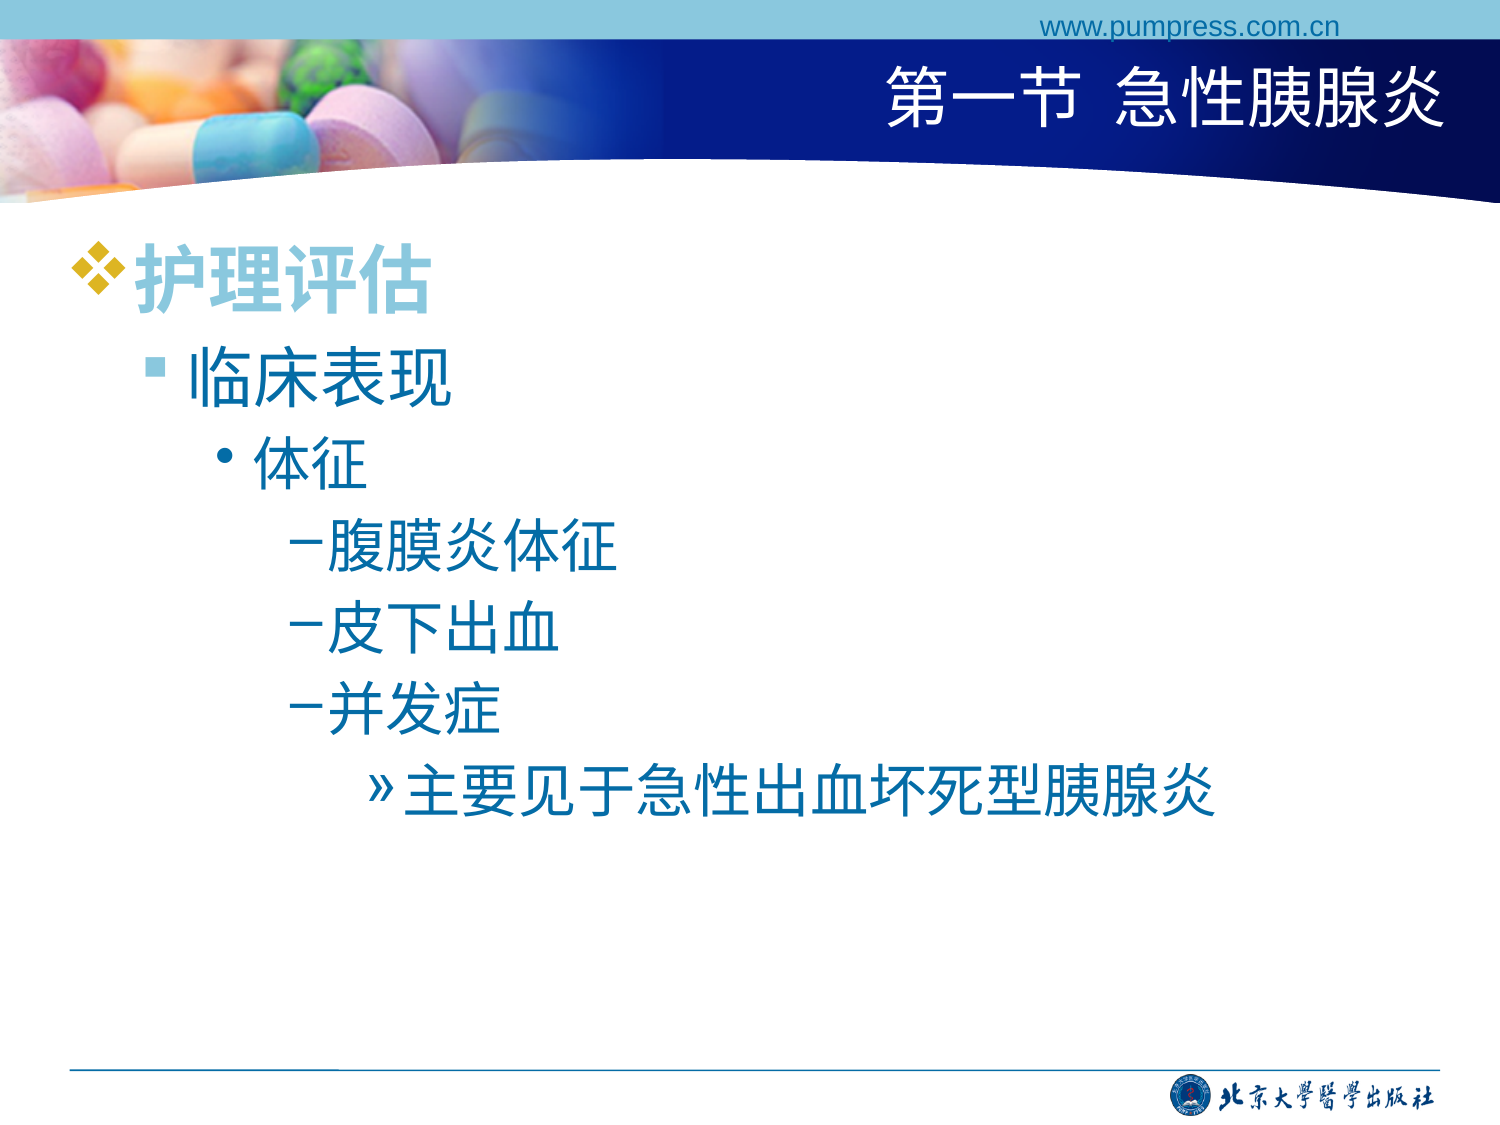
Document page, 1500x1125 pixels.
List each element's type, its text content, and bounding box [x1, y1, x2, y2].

title 第一节 急性胰腺炎 [137, 49, 1463, 143]
list 护理评估 临床表现 体征 腹膜炎体征 皮下出血 并发症 主要见于急性出血坏死型胰腺炎 [49, 224, 1463, 1026]
slide_number www.pumpress.com.cn [1025, 0, 1463, 38]
picture [0, 40, 1500, 203]
picture [1170, 1074, 1436, 1118]
